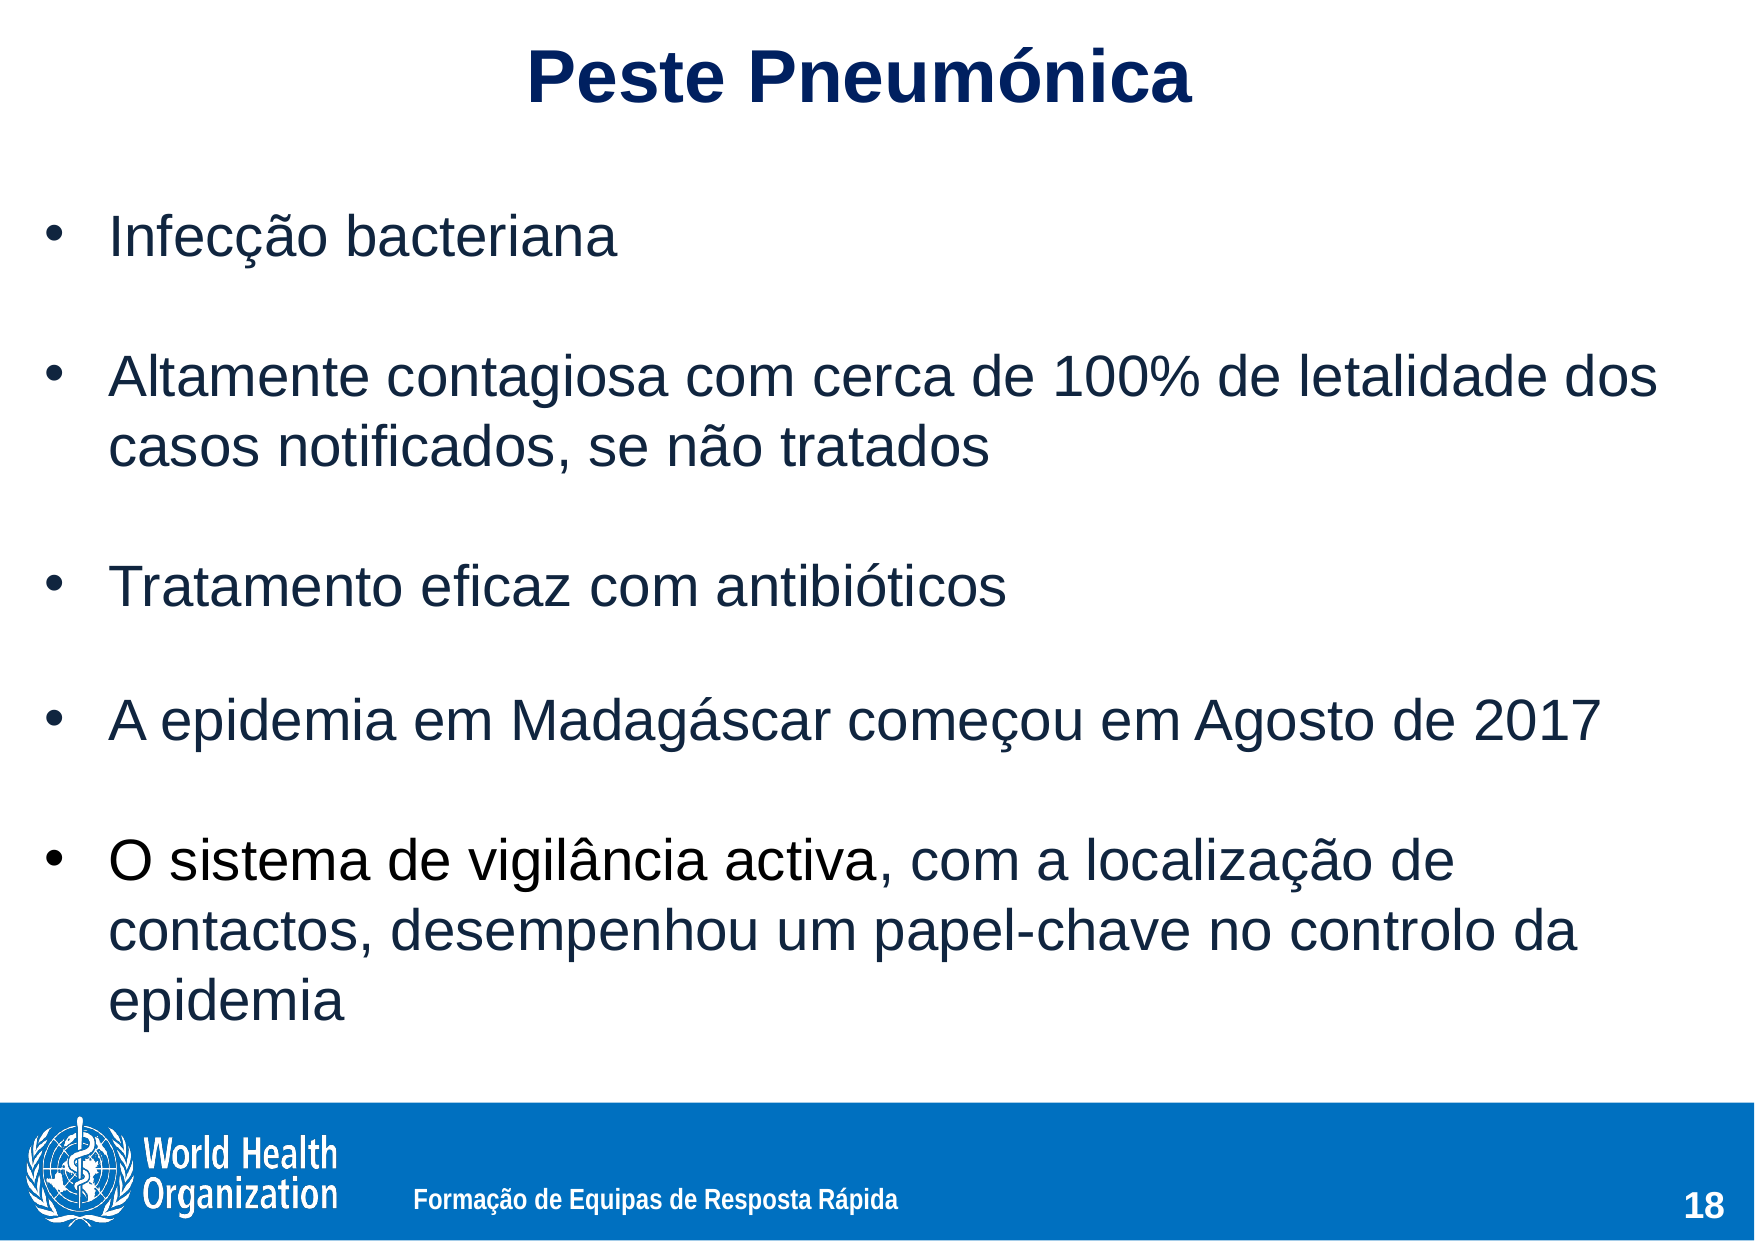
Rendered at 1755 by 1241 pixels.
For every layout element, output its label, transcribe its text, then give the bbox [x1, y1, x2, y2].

picture [25, 1116, 337, 1227]
list Infecção bacteriana Altamente contagiosa com cerca de 100% de letalidade dos casos notificados, se não tratados Tratamento eficaz com antibióticos A epidemia em Madagáscar começou em Agosto de 2017 O sistema de vigilância activa, com a localização de contactos, desempenhou um papel-chave no controlo da epidemia [27, 189, 1734, 1108]
title Peste Pneumónica [70, 0, 1650, 146]
